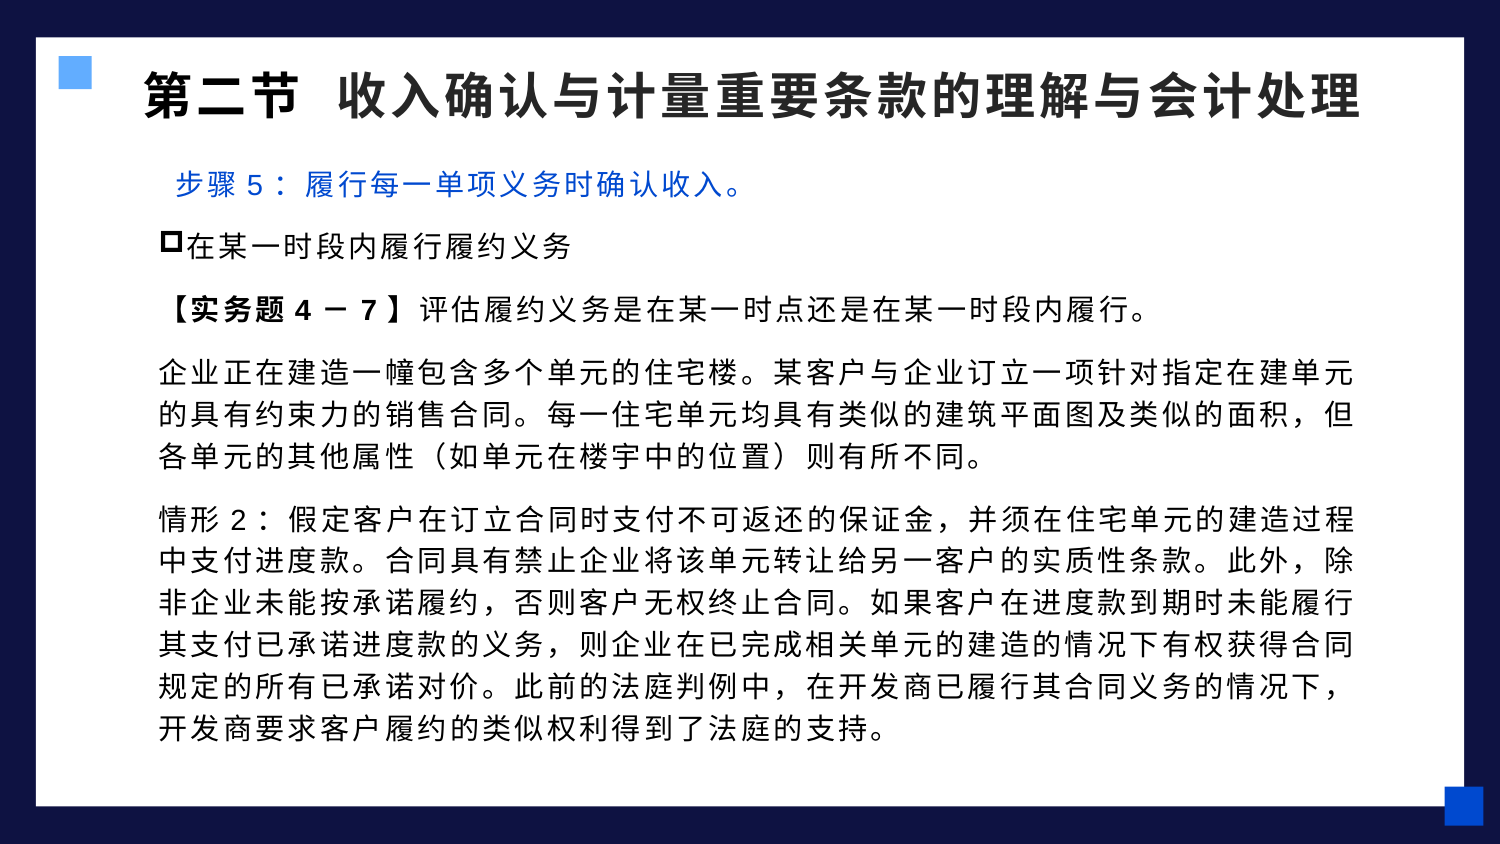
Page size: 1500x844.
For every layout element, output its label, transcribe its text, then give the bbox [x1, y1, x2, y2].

list 步骤5：履行每一单项义务时确认收入。 在某一时段内履行履约义务 【实务题4－7】评估履约义务是在某一时点还是在某一时段内履行。 企业正在建造一幢包含多个单元的住宅楼。某客户与企业订立一项针对指定在建单元的具有约束力的销售合同。每一住宅单元均具有类似的建筑平面图及类似的面积，但各单元的其他属性（如单元在楼宇中的位置）则有所不同。 情形2：假定客户在订立合同时支付不可返还的保证金，并须在住宅单元的建造过程中支付进度款。合同具有禁止企业将该单元转让给另一客户的实质性条款。此外，除非企业未能按承诺履约，否则客户无权终止合同。如果客户在进度款到期时未能履行其支付已承诺进度款的义务，则企业在已完成相关单元的建造的情况下有权获得合同规定的所有已承诺对价。此前的法庭判例中，在开发商已履行其合同义务的情况下，开发商要求客户履约的类似权利得到了法庭的支持。 [141, 158, 1389, 584]
text_box 第二节 收入确认与计量重要条款的理解与会计处理 [99, 43, 1400, 133]
